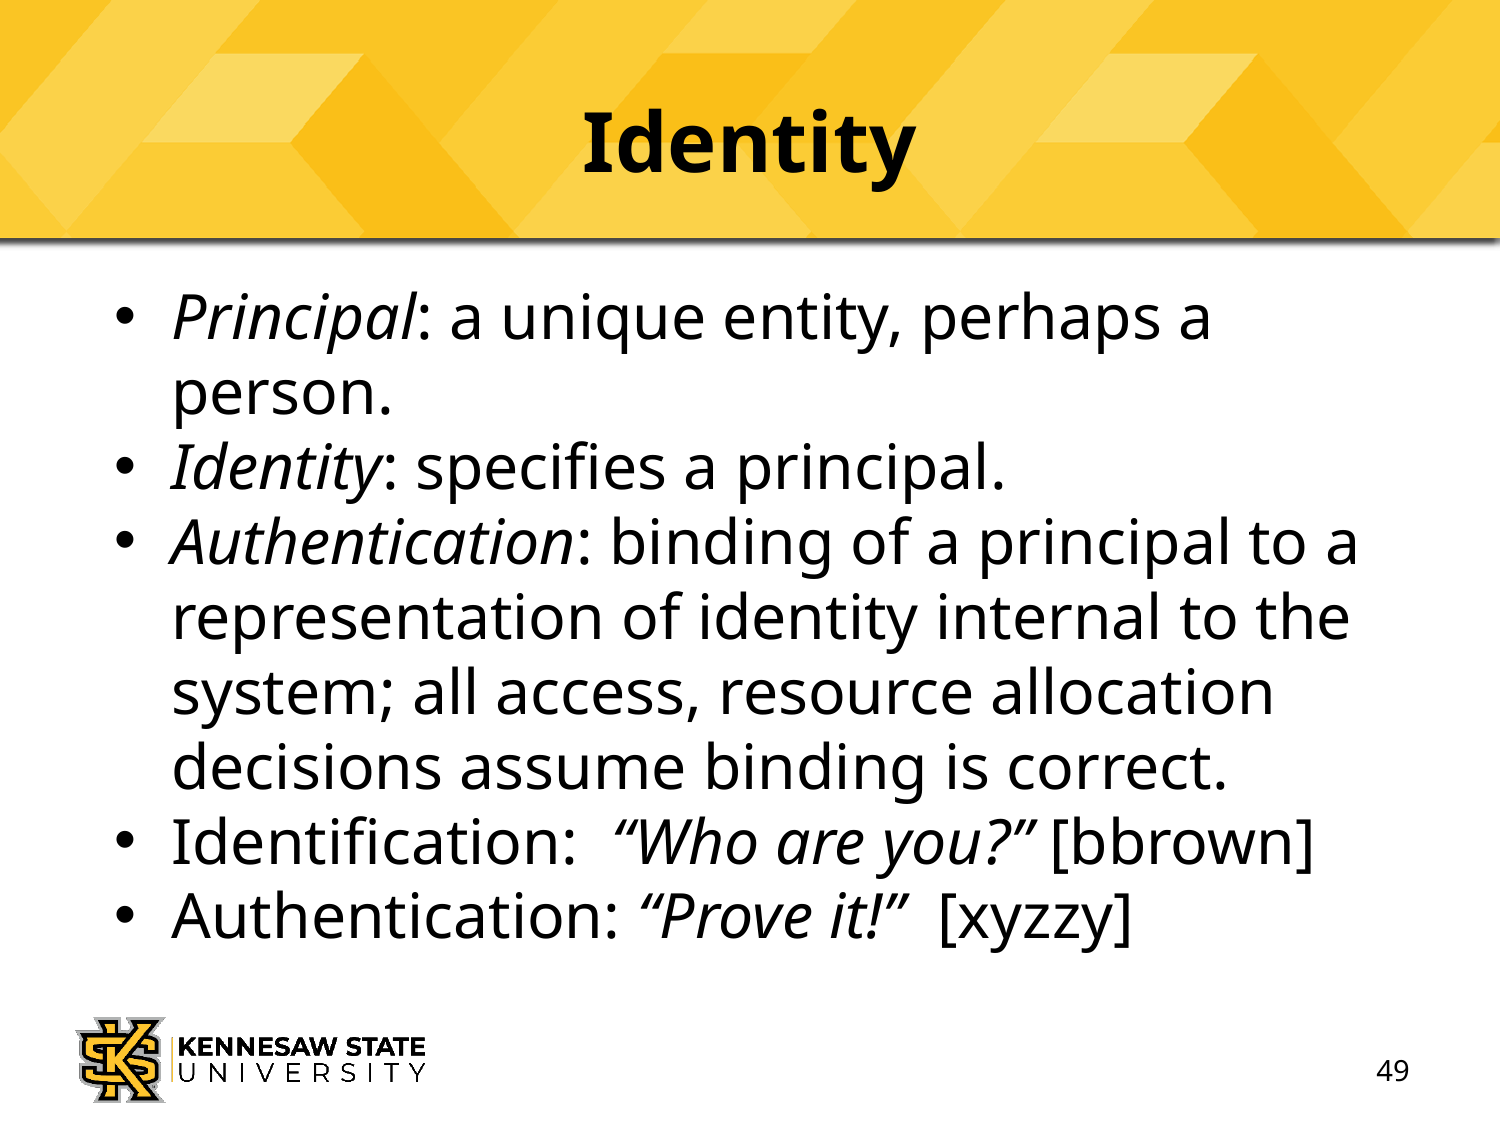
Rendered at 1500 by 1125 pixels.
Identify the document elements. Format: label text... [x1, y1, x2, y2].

title Identity [75, 45, 1425, 233]
picture [0, 0, 1500, 251]
list Principal: a unique entity, perhaps a person. Identity: specifies a principal. Authentication: binding of a principal to a representation of identity internal to the system; all access, resource allocation decisions assume binding is correct. Identification: “Who are you?” [bbrown] Authentication: “Prove it!” [xyzzy] [99, 269, 1450, 1065]
picture [75, 1017, 425, 1103]
slide_number 49 [1074, 1042, 1425, 1103]
